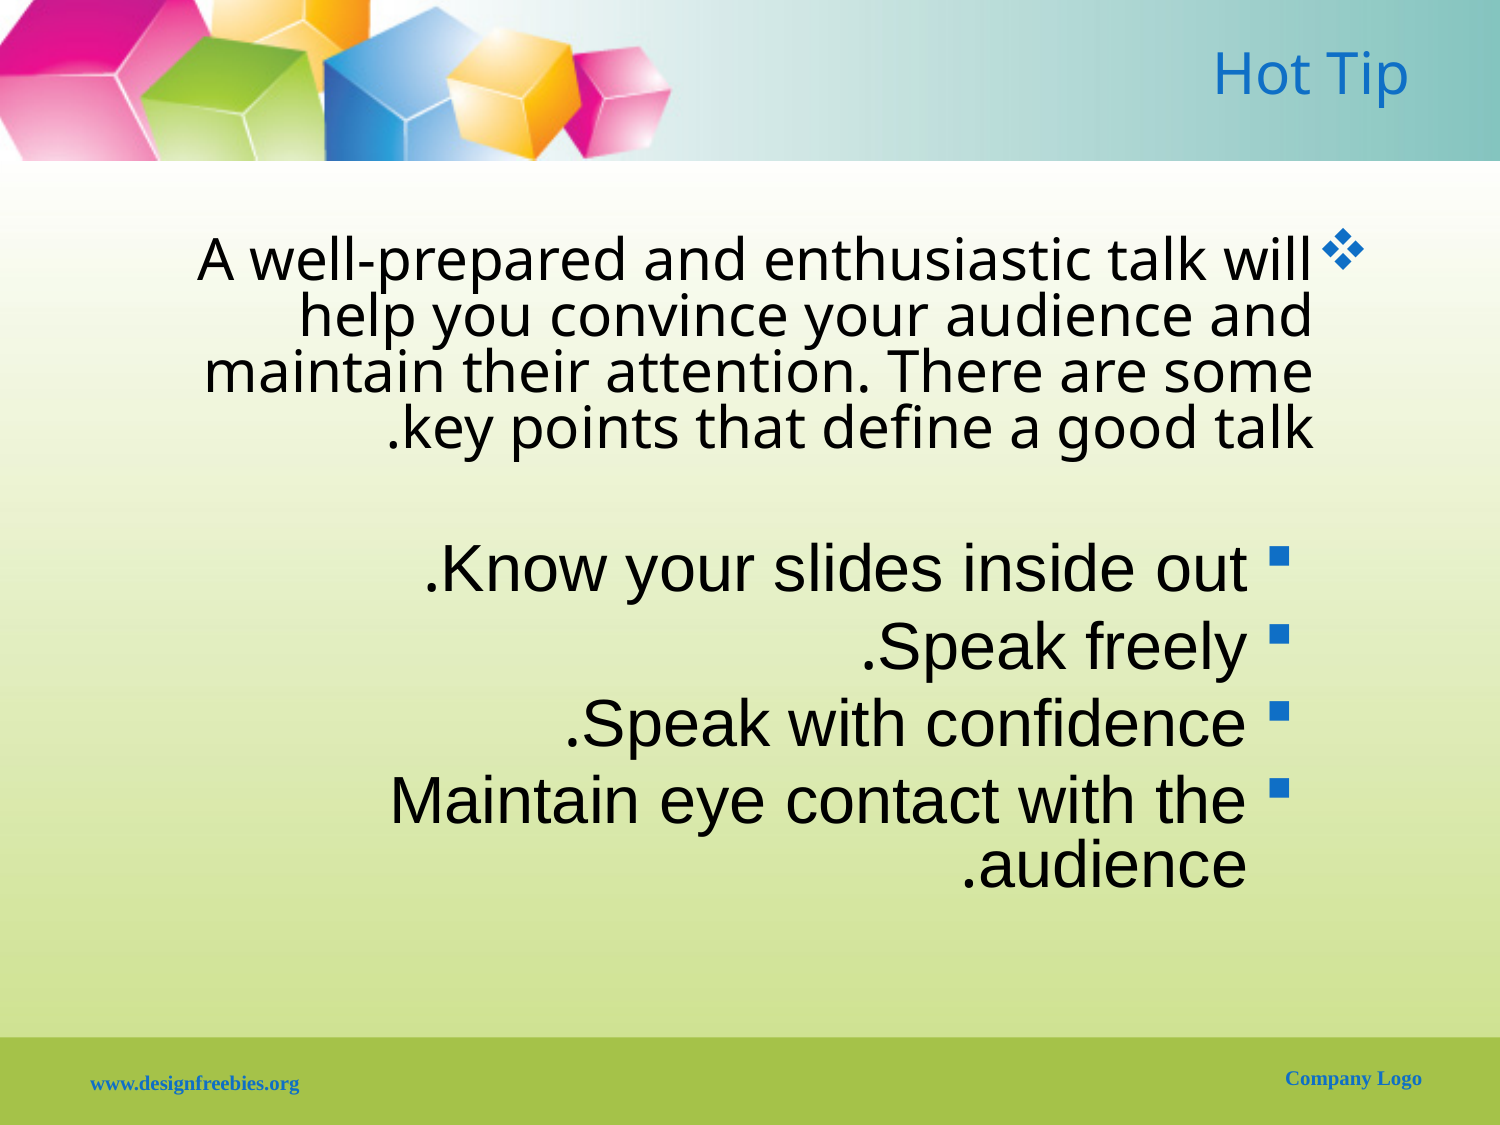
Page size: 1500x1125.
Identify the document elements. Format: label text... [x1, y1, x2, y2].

picture [0, 0, 1500, 1037]
slide_number www.designfreebies.org [75, 1062, 425, 1113]
list A well-prepared and enthusiastic talk will help you convince your audience and maintain their attention. There are some key points that define a good talk. Know your slides inside out. Speak freely. Speak with confidence. Maintain eye contact with the audience. [101, 228, 1386, 1025]
footer Company Logo [962, 1057, 1438, 1105]
title Hot Tip [75, 24, 1425, 118]
